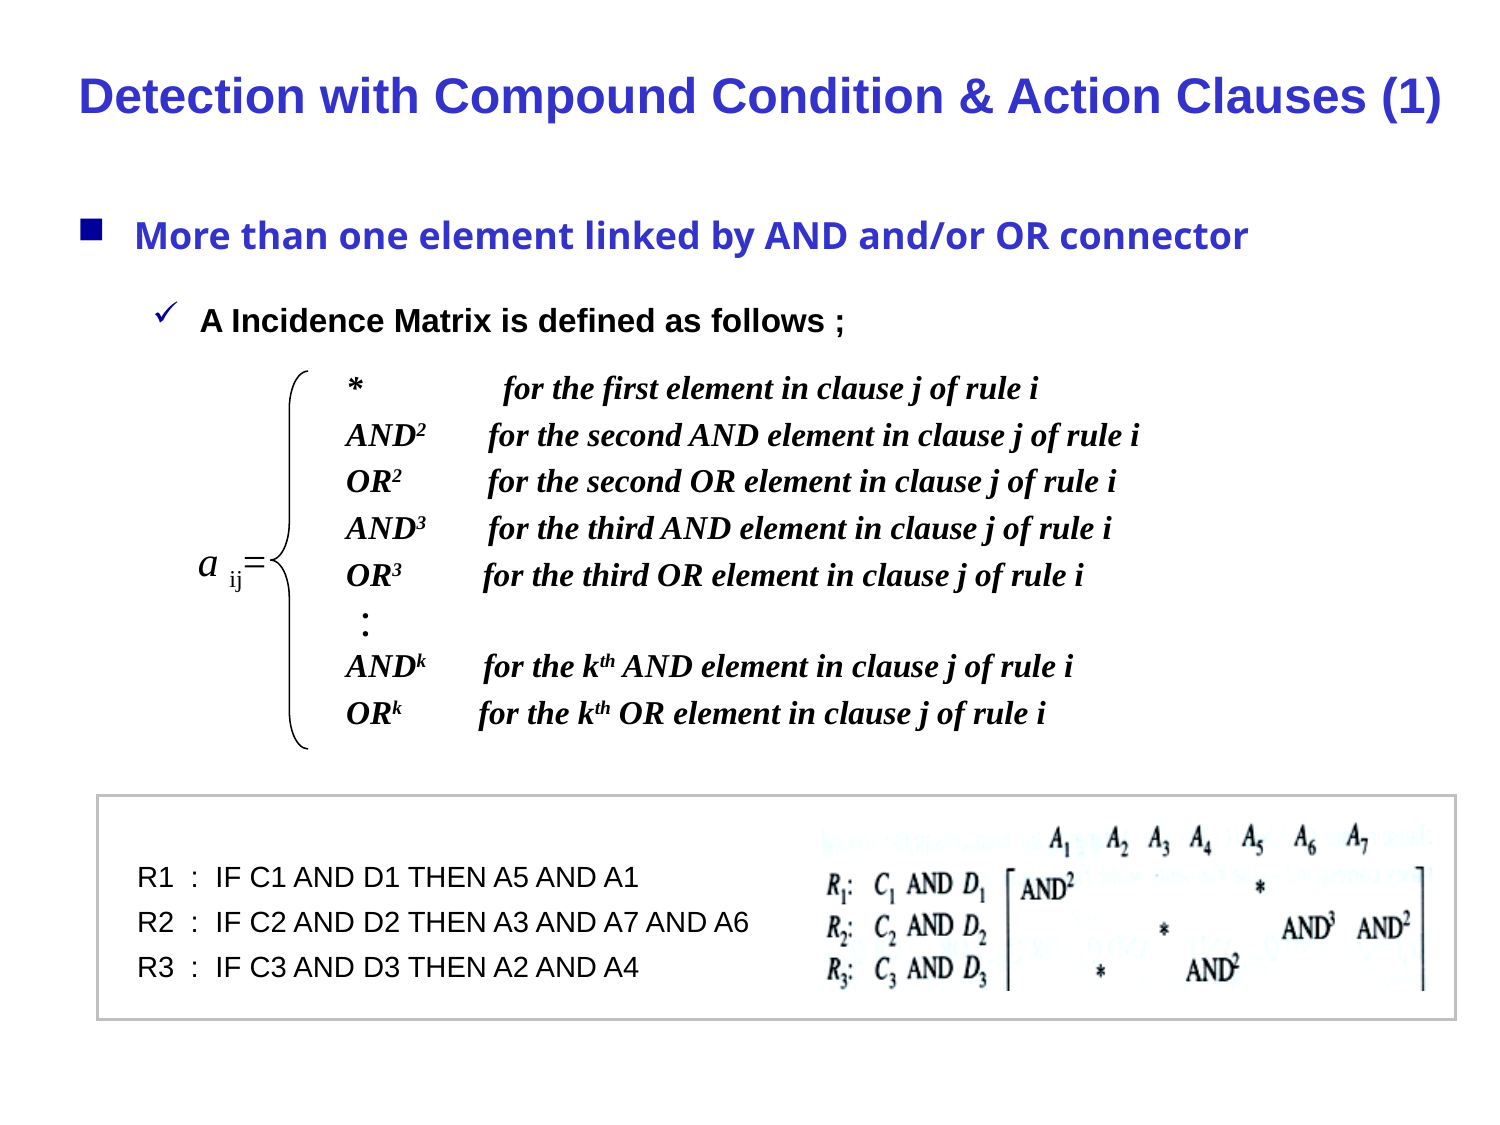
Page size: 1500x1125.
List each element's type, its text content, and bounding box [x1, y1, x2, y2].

text_box [97, 795, 1456, 1020]
list More than one element linked by AND and/or OR connector A Incidence Matrix is defined as follows ; [62, 199, 1448, 410]
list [822, 804, 1433, 991]
text_box * for the first element in clause j of rule i AND2 for the second AND element in clause j of rule i OR2 for the second OR element in clause j of rule i AND3 for the third AND element in clause j of rule i OR3 for the third OR element in clause j of rule i . . ANDk for the kth AND element in clause j of rule i ORk for the kth OR element in clause j of rule i [331, 359, 1282, 739]
title Detection with Compound Condition & Action Clauses (1) [62, 49, 1460, 138]
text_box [182, 370, 309, 750]
